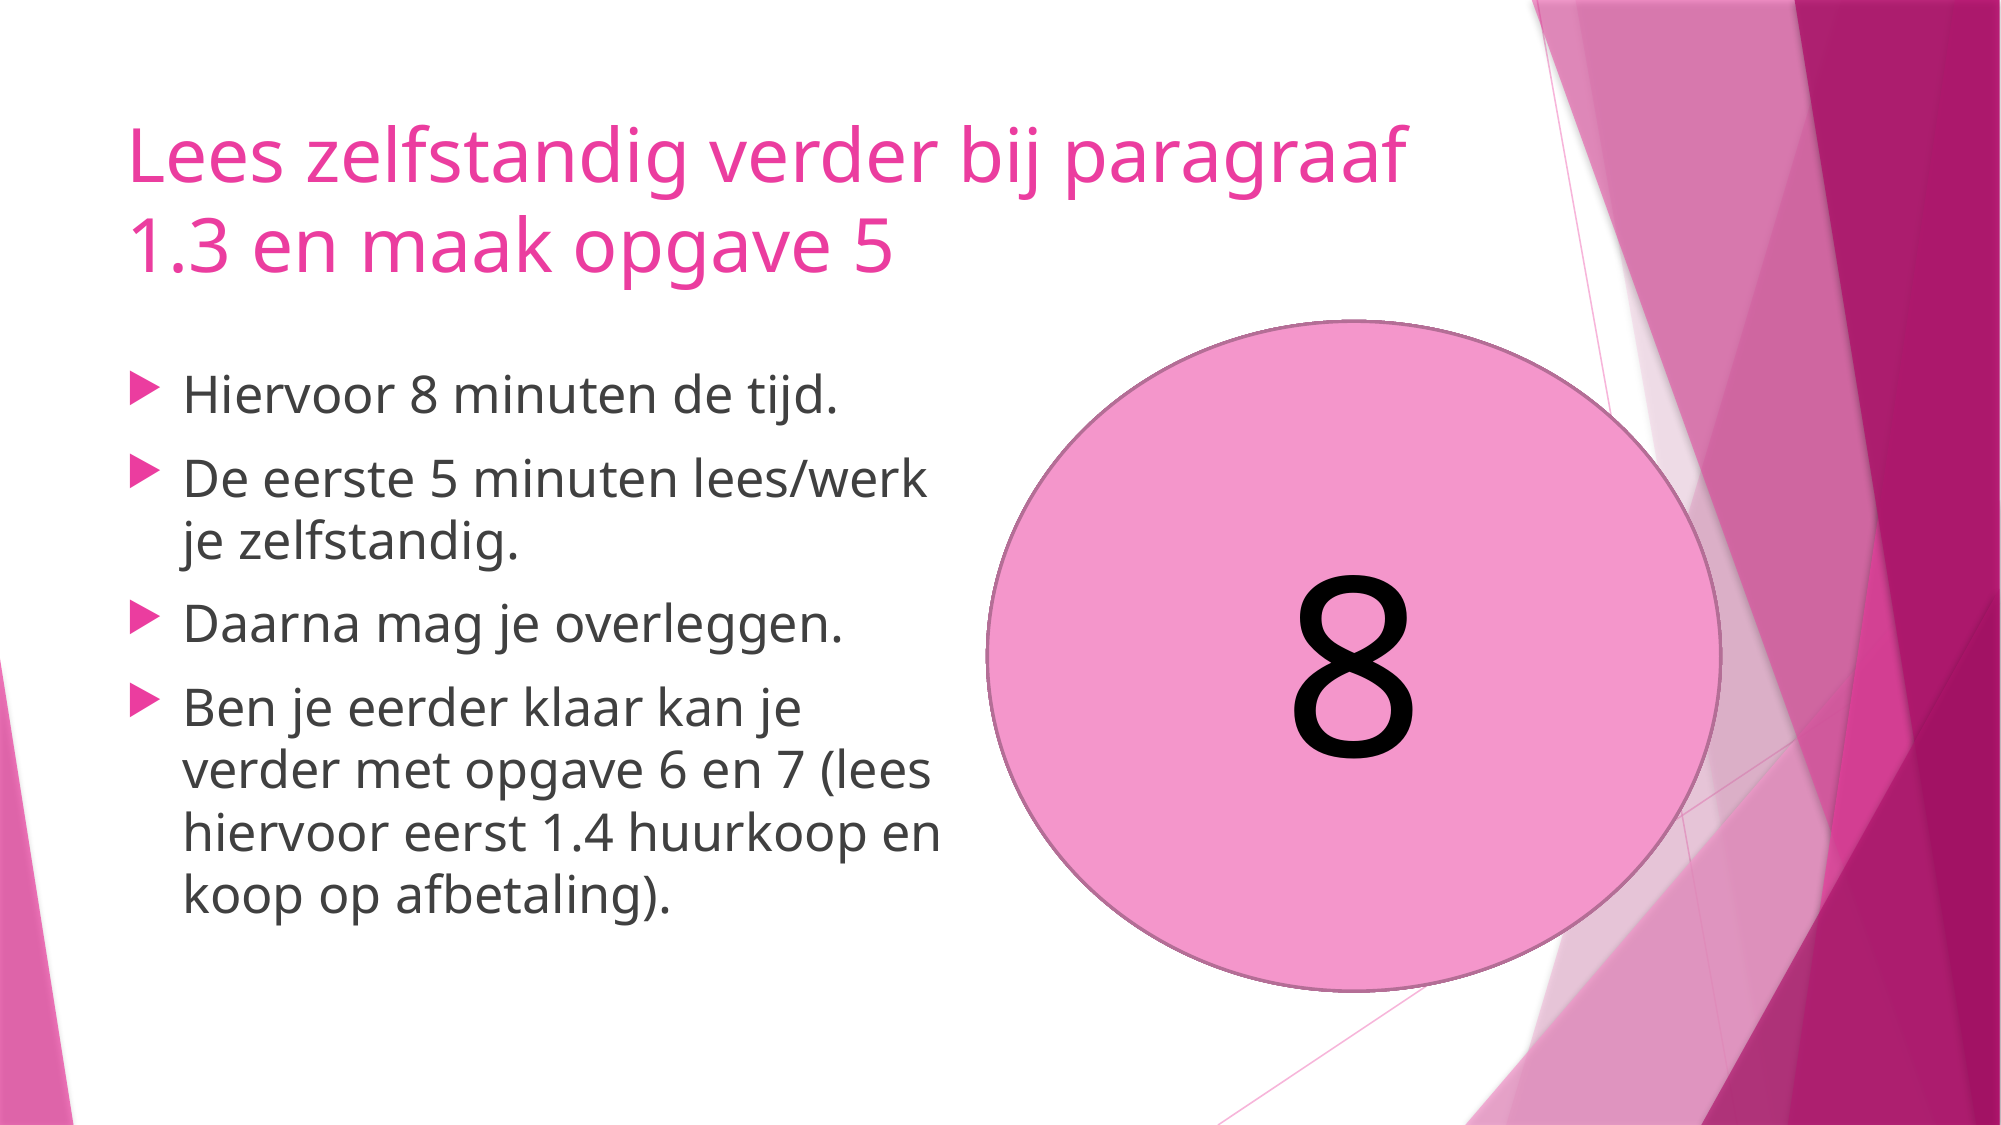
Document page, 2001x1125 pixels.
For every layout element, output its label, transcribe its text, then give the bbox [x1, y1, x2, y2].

title Lees zelfstandig verder bij paragraaf 1.3 en maak opgave 5 [111, 99, 1522, 317]
list Hiervoor 8 minuten de tijd. De eerste 5 minuten lees/werk je zelfstandig. Daarna mag je overleggen. Ben je eerder klaar kan je verder met opgave 6 en 7 (lees hiervoor eerst 1.4 huurkoop en koop op afbetaling). [111, 354, 988, 992]
text_box 8 [985, 319, 1723, 993]
